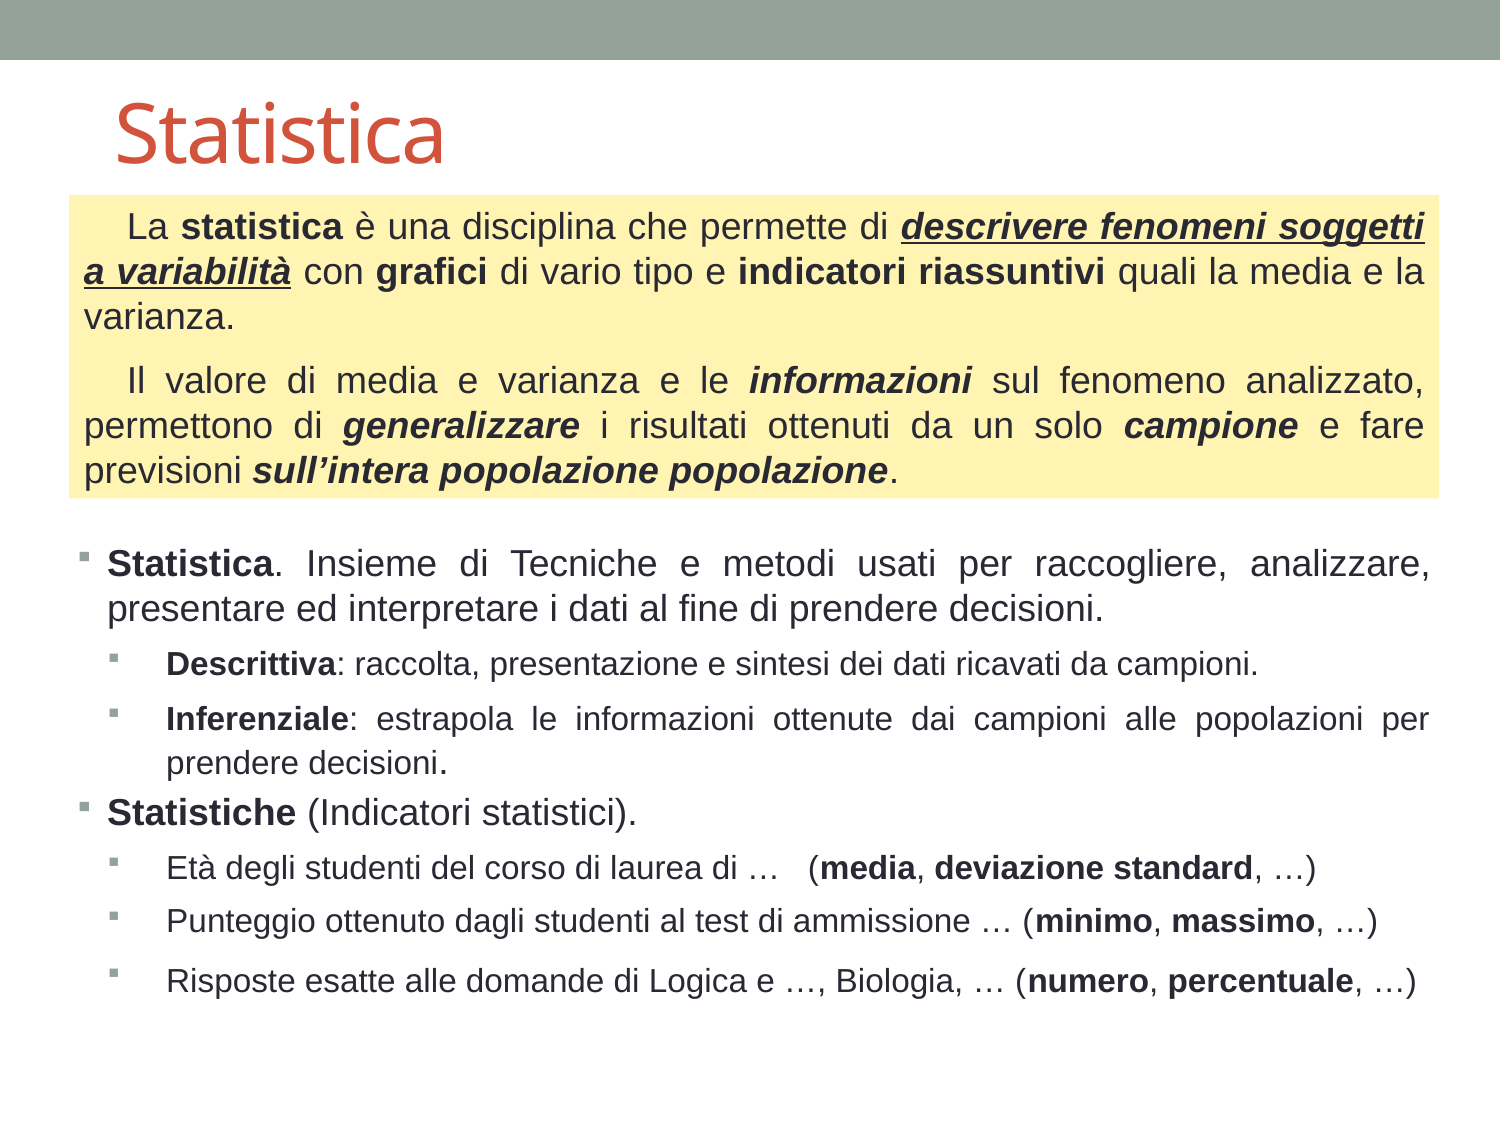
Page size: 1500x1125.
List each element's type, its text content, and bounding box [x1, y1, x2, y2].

text_box La statistica è una disciplina che permette di descrivere fenomeni soggetti a variabilità con grafici di vario tipo e indicatori riassuntivi quali la media e la varianza. Il valore di media e varianza e le informazioni sul fenomeno analizzato, permettono di generalizzare i risultati ottenuti da un solo campione e fare previsioni sull’intera popolazione popolazione. [69, 194, 1440, 499]
list Statistica. Insieme di Tecniche e metodi usati per raccogliere, analizzare, presentare ed interpretare i dati al fine di prendere decisioni. Descrittiva: raccolta, presentazione e sintesi dei dati ricavati da campioni. Inferenziale: estrapola le informazioni ottenute dai campioni alle popolazioni per prendere decisioni. Statistiche (Indicatori statistici). Età degli studenti del corso di laurea di … (media, deviazione standard, …) Punteggio ottenuto dagli studenti al test di ammissione … (minimo, massimo, …) Risposte esatte alle domande di Logica e …, Biologia, … (numero, percentuale, …) [62, 531, 1447, 1088]
title Statistica [99, 55, 1400, 194]
